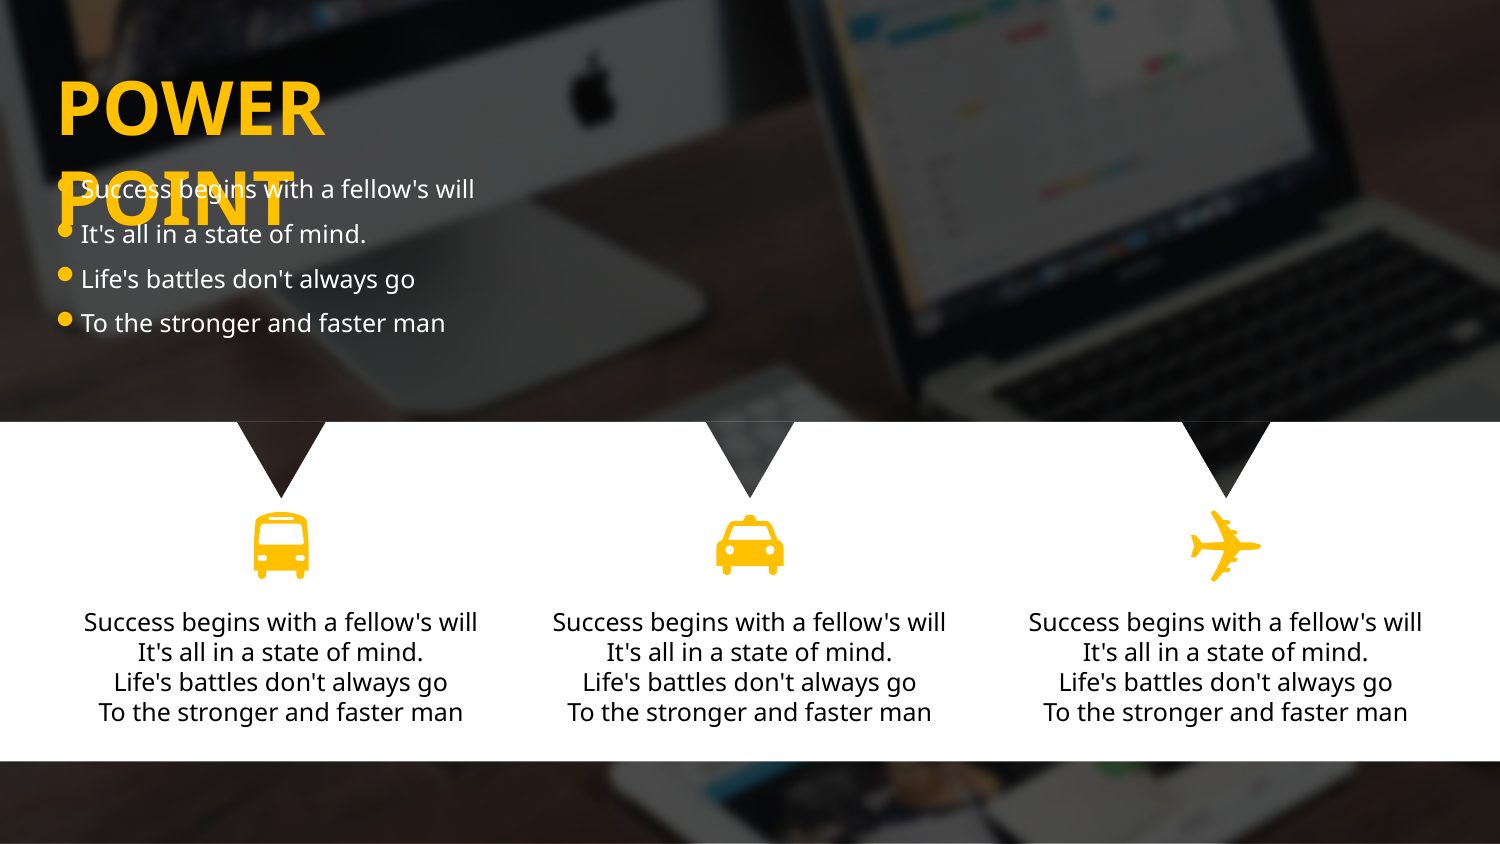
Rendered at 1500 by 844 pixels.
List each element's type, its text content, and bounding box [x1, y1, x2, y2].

picture [0, 0, 1500, 420]
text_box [1181, 421, 1271, 499]
text_box Success begins with a fellow's will It's all in a state of mind. Life's battles don't always go To the stronger and faster man [532, 598, 968, 734]
text_box Success begins with a fellow's will It's all in a state of mind. Life's battles don't always go To the stronger and faster man [41, 151, 588, 346]
text_box [0, 420, 1500, 764]
text_box POWER POINT [41, 52, 618, 248]
text_box [716, 514, 784, 576]
text_box Success begins with a fellow's will It's all in a state of mind. Life's battles don't always go To the stronger and faster man [63, 598, 500, 734]
text_box [1191, 510, 1262, 582]
text_box Success begins with a fellow's will It's all in a state of mind. Life's battles don't always go To the stronger and faster man [1008, 598, 1444, 734]
text_box [253, 511, 309, 580]
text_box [236, 421, 326, 499]
picture [0, 764, 1500, 844]
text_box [705, 421, 795, 499]
